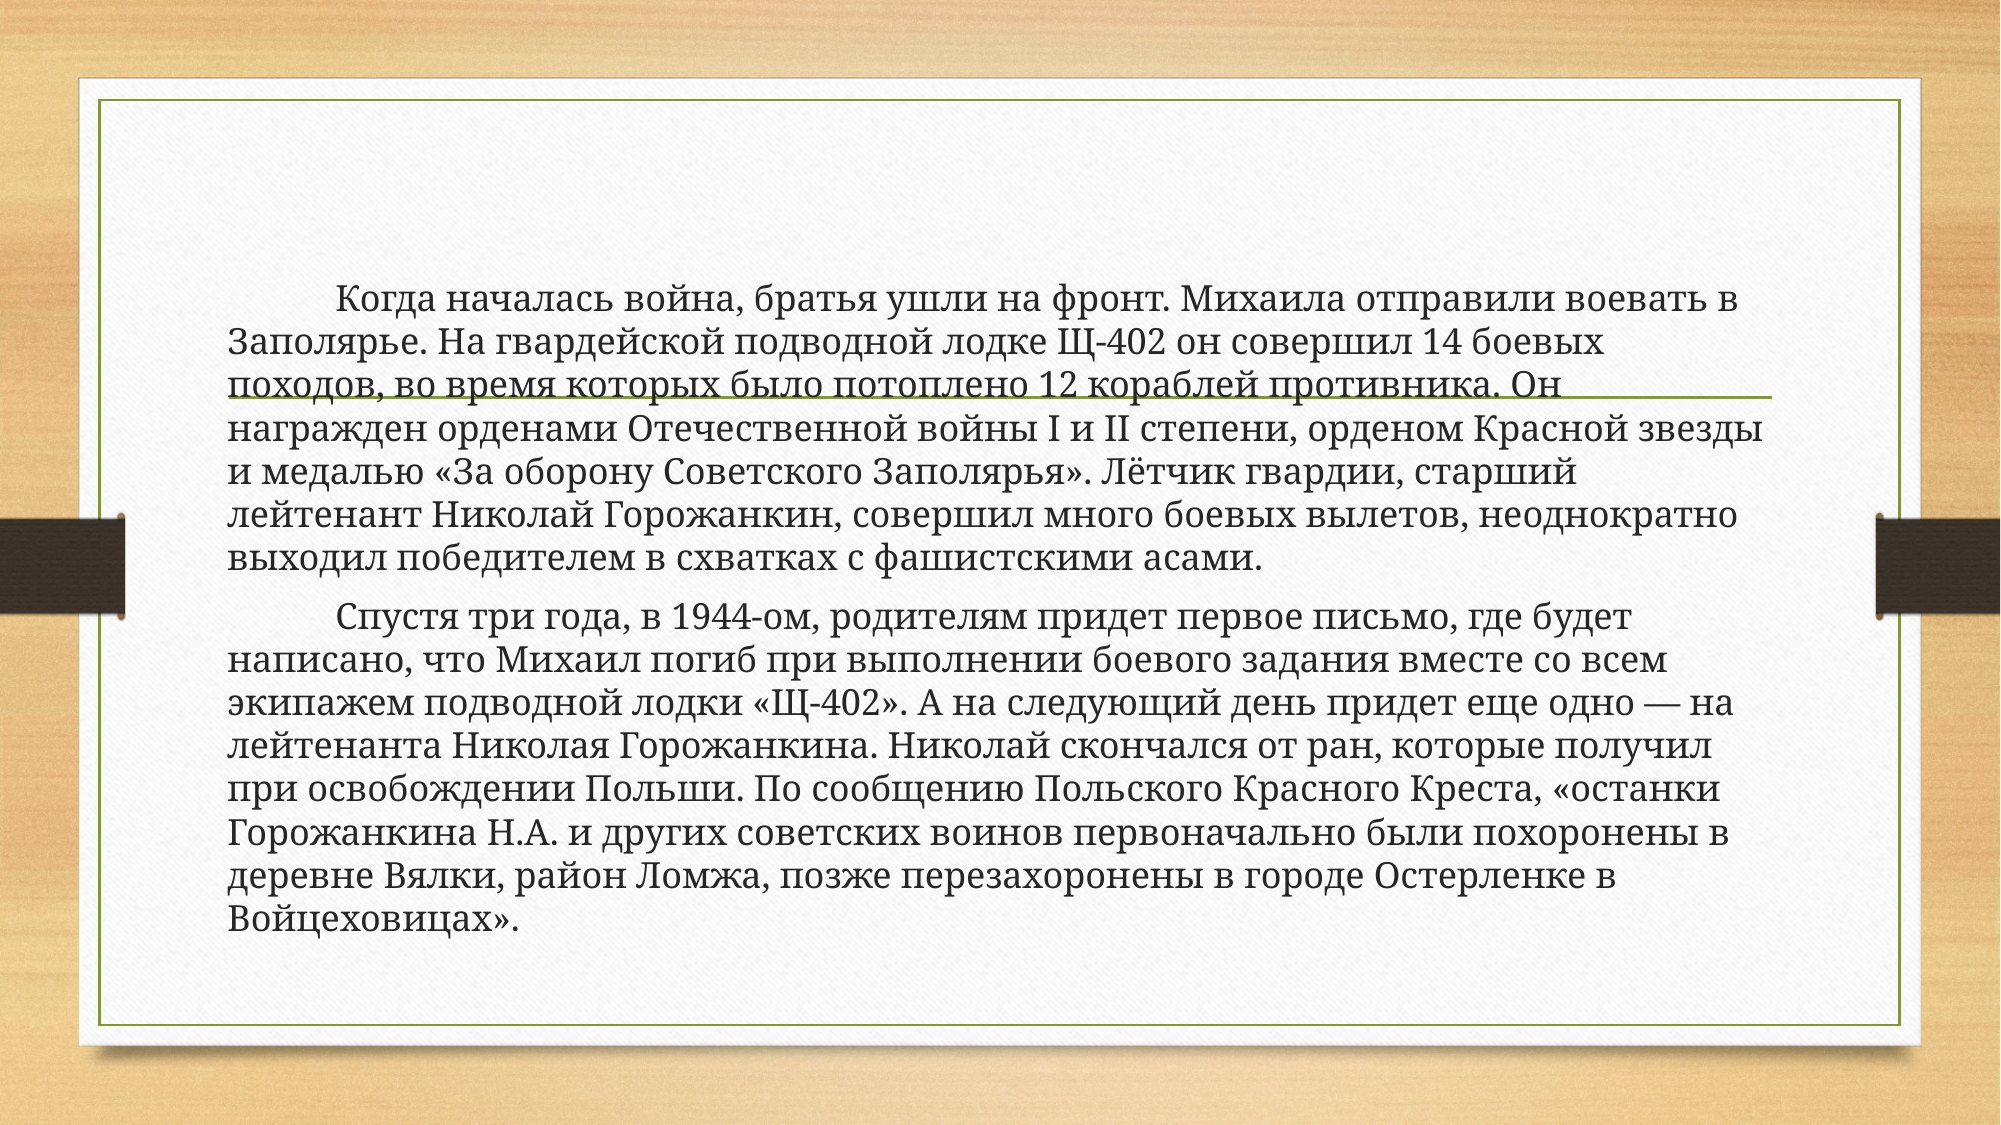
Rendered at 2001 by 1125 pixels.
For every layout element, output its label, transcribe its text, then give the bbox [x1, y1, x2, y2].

list Когда началась война, братья ушли на фронт. Михаила отправили воевать в Заполярье. На гвардейской подводной лодке Щ-402 он совершил 14 боевых походов, во время которых было потоплено 12 кораблей противника. Он награжден орденами Отечественной войны I и II степени, орденом Красной звезды и медалью «За оборону Советского Заполярья». Лётчик гвардии, старший лейтенант Николай Горожанкин, совершил много боевых вылетов, неоднократно выходил победителем в схватках с фашистскими асами. Спустя три года, в 1944-ом, родителям придет первое письмо, где будет написано, что Михаил погиб при выполнении боевого задания вместе со всем экипажем подводной лодки «Щ-402». А на следующий день придет еще одно — на лейтенанта Николая Горожанкина. Николай скончался от ран, которые получил при освобождении Польши. По сообщению Польского Красного Креста, «останки Горожанкина Н.А. и других советских воинов первоначально были похоронены в деревне Вялки, район Ломжа, позже перезахоронены в городе Остерленке в Войцеховицах». [212, 268, 1788, 964]
picture [0, 0, 2001, 1125]
